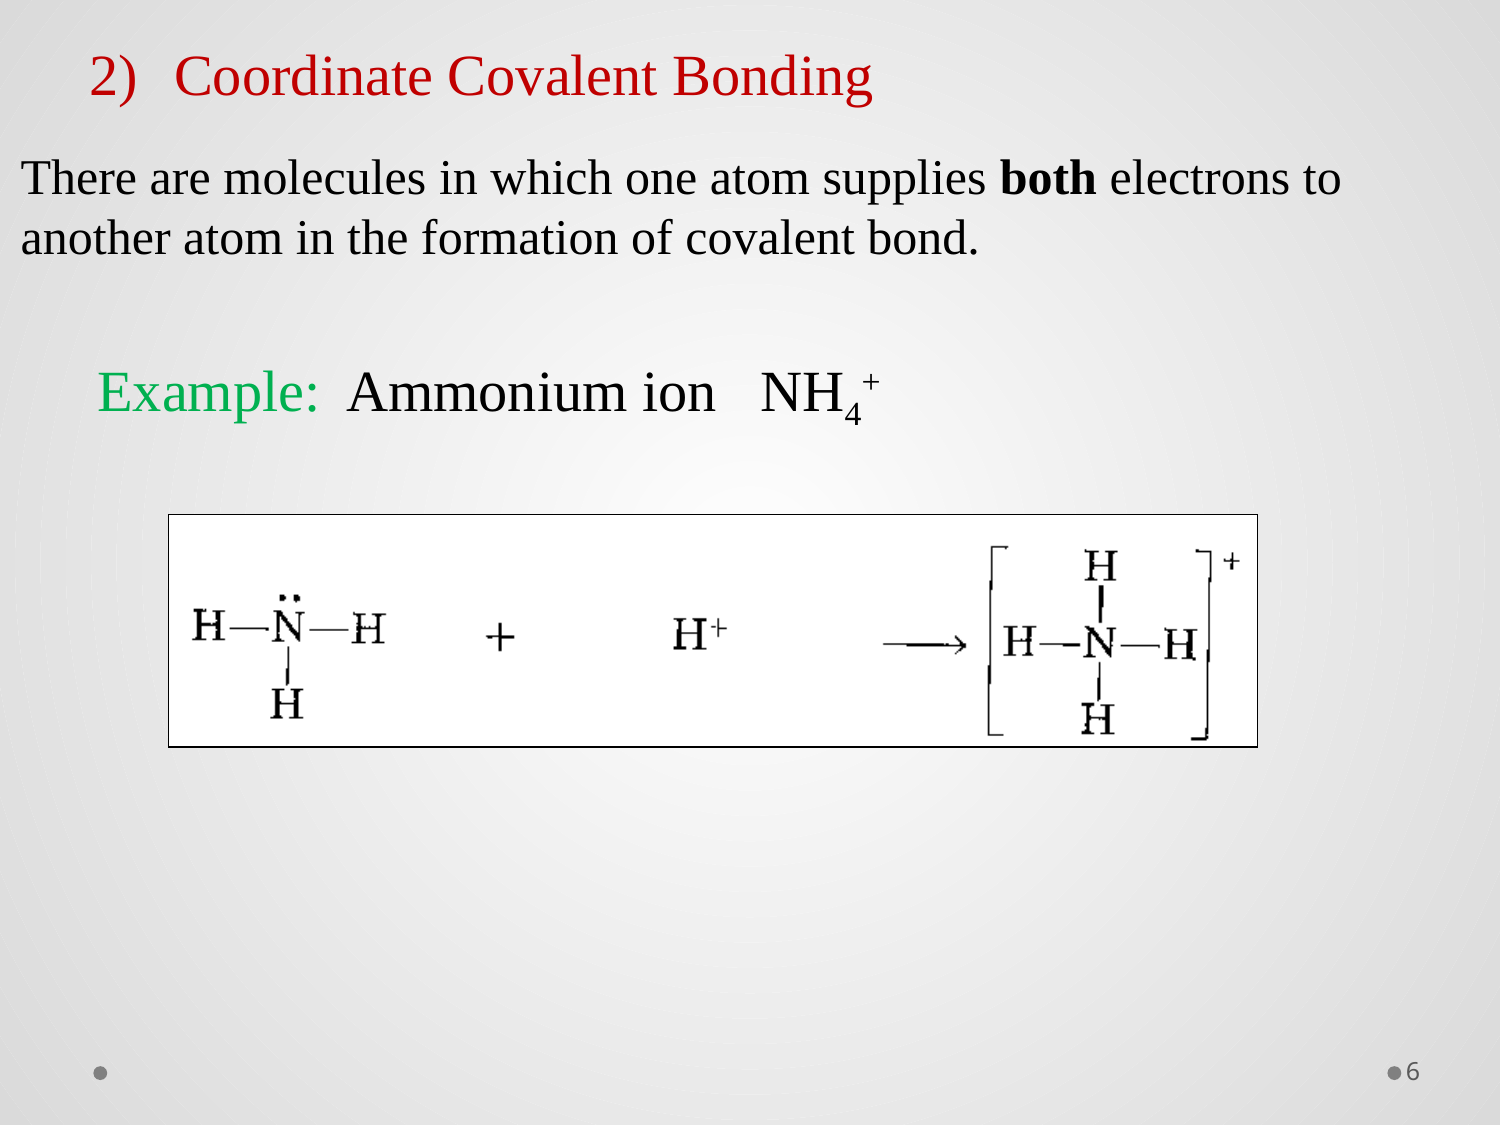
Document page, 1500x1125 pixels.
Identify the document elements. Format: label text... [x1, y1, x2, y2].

text_box Coordinate Covalent Bonding [0, 29, 969, 114]
picture [169, 514, 1258, 747]
slide_number 6 [1401, 1042, 1494, 1103]
text_box Example: Ammonium ion NH4+ [82, 345, 1400, 440]
text_box There are molecules in which one atom supplies both electrons to another atom in the formation of covalent bond. [5, 137, 1400, 272]
